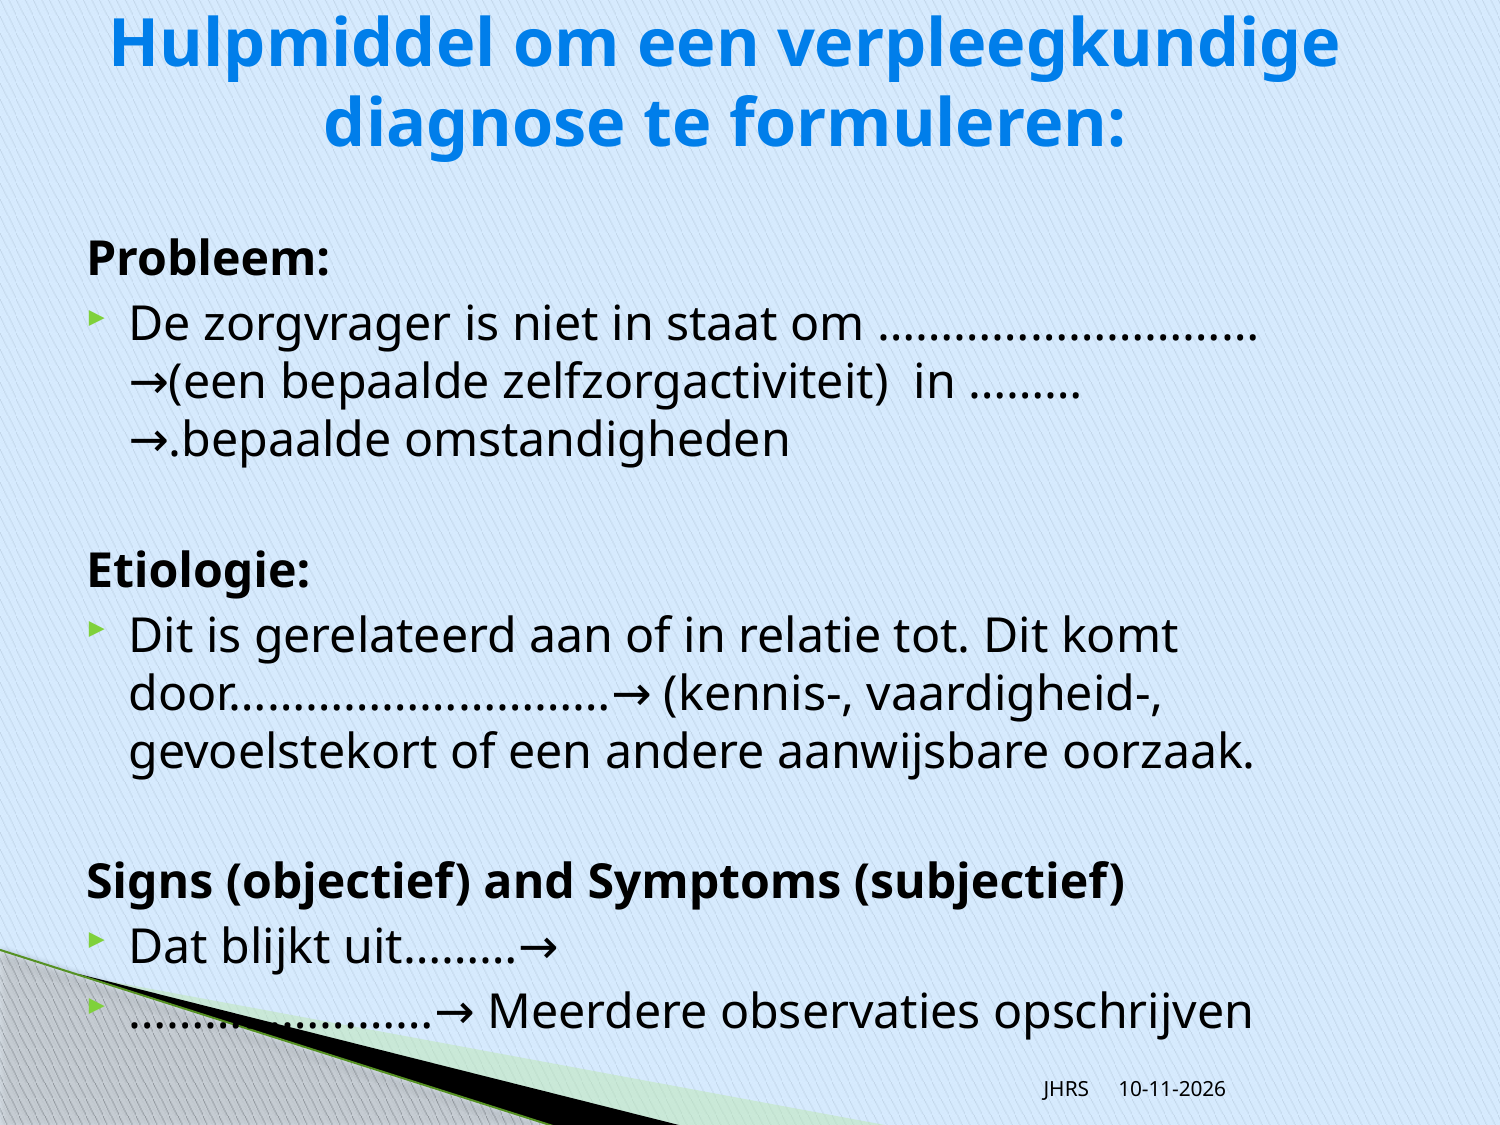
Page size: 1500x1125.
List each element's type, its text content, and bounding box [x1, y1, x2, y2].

title Hulpmiddel om een verpleegkundige diagnose te formuleren: [75, 19, 1376, 220]
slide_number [1105, 1051, 1419, 1112]
list Probleem: De zorgvrager is niet in staat om …………………………→(een bepaalde zelfzorgactiviteit) in ………→.bepaalde omstandigheden Etiologie: Dit is gerelateerd aan of in relatie tot. Dit komt door…………………………→ (kennis-, vaardigheid-, gevoelstekort of een andere aanwijsbare oorzaak. Signs (objectief) and Symptoms (subjectief) Dat blijkt uit………→ ……………………→ Meerdere observaties opschrijven [53, 219, 1294, 1083]
footer JHRS [718, 1051, 1105, 1112]
